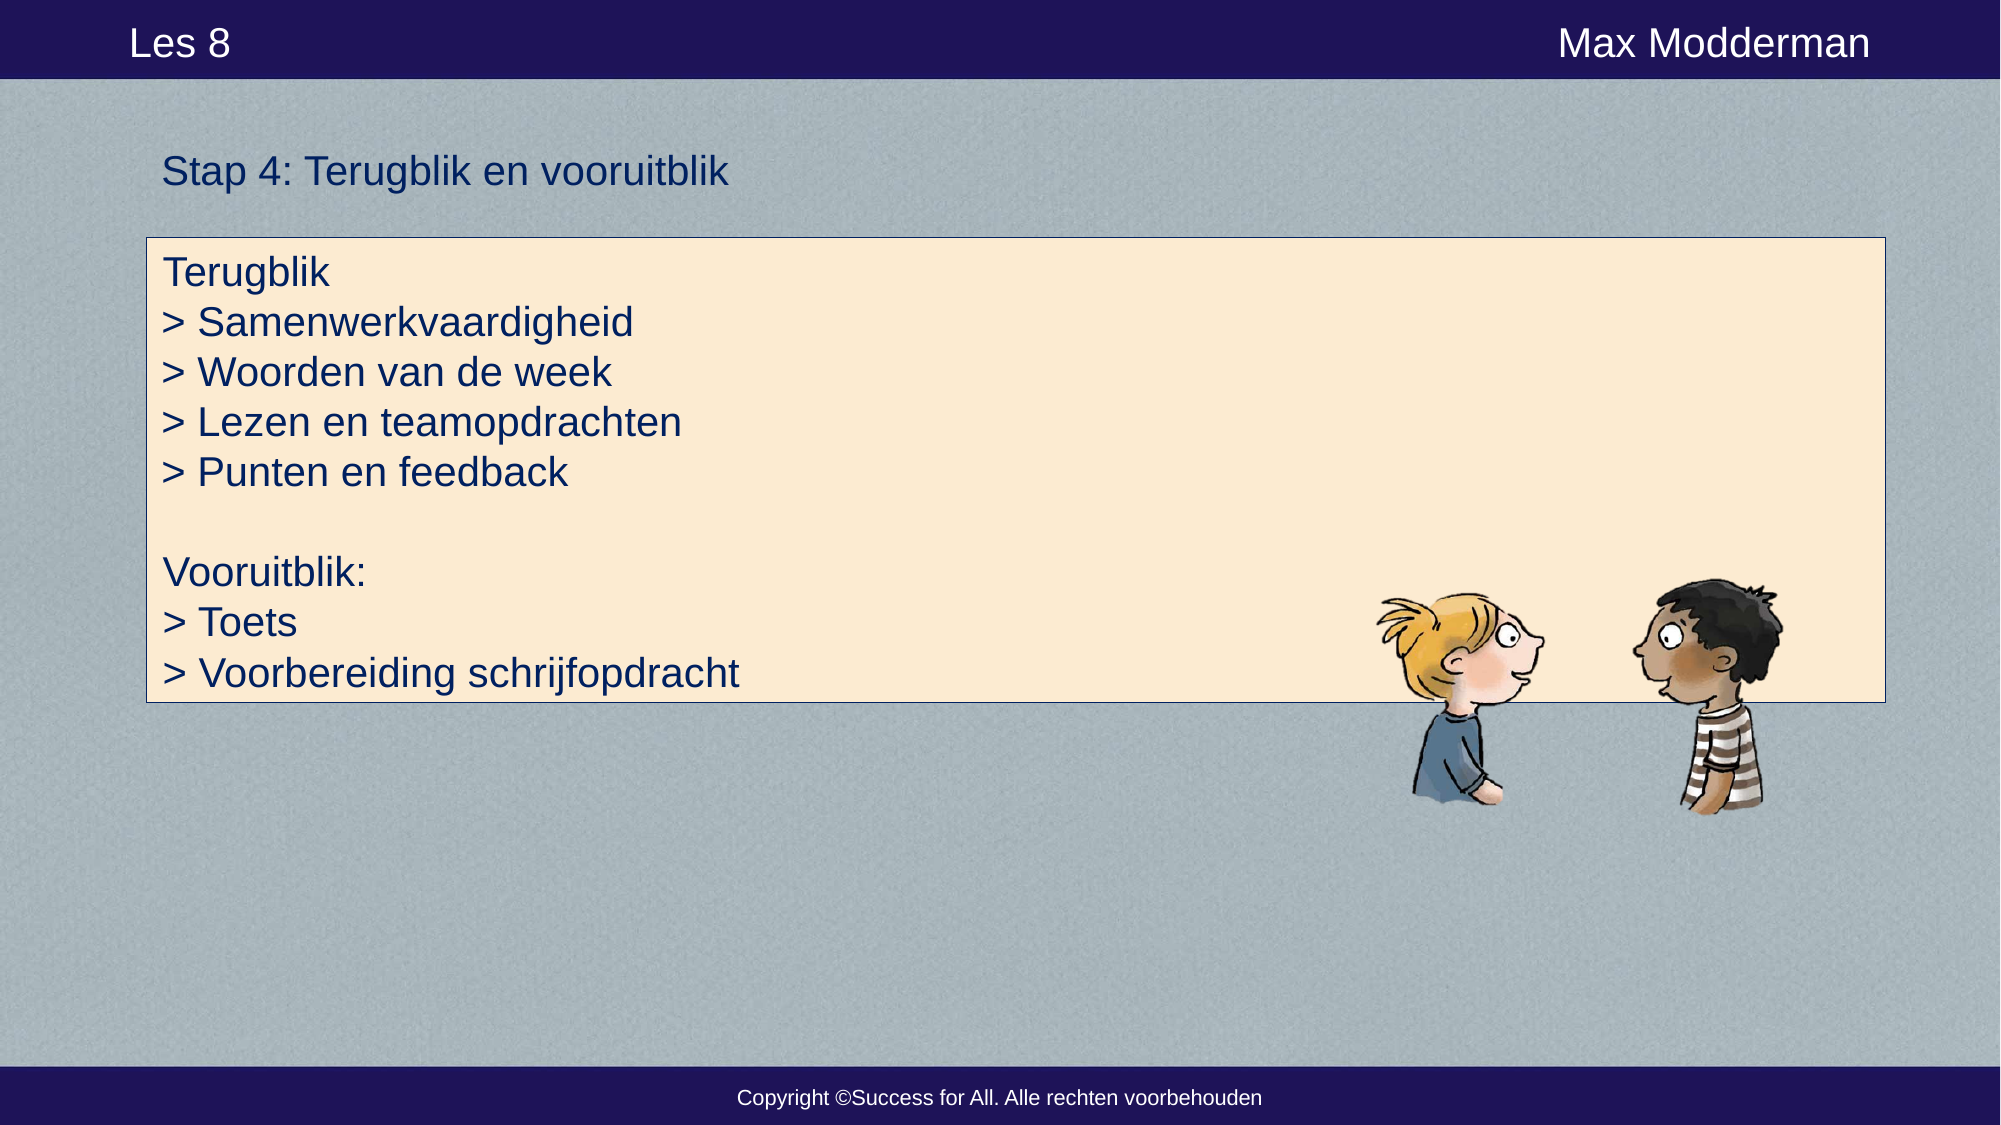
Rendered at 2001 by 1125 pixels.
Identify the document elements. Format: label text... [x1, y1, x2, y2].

text_box Max Modderman [999, 8, 1886, 123]
text_box Les 8 [114, 8, 354, 73]
picture [0, 0, 2001, 1125]
text_box Copyright ©Success for All. Alle rechten voorbehouden [0, 1076, 2000, 1125]
text_box Stap 4: Terugblik en vooruitblik [146, 136, 939, 201]
text_box Terugblik > Samenwerkvaardigheid > Woorden van de week > Lezen en teamopdrachten > Punten en feedback Vooruitblik: > Toets > Voorbereiding schrijfopdracht [146, 237, 1886, 703]
